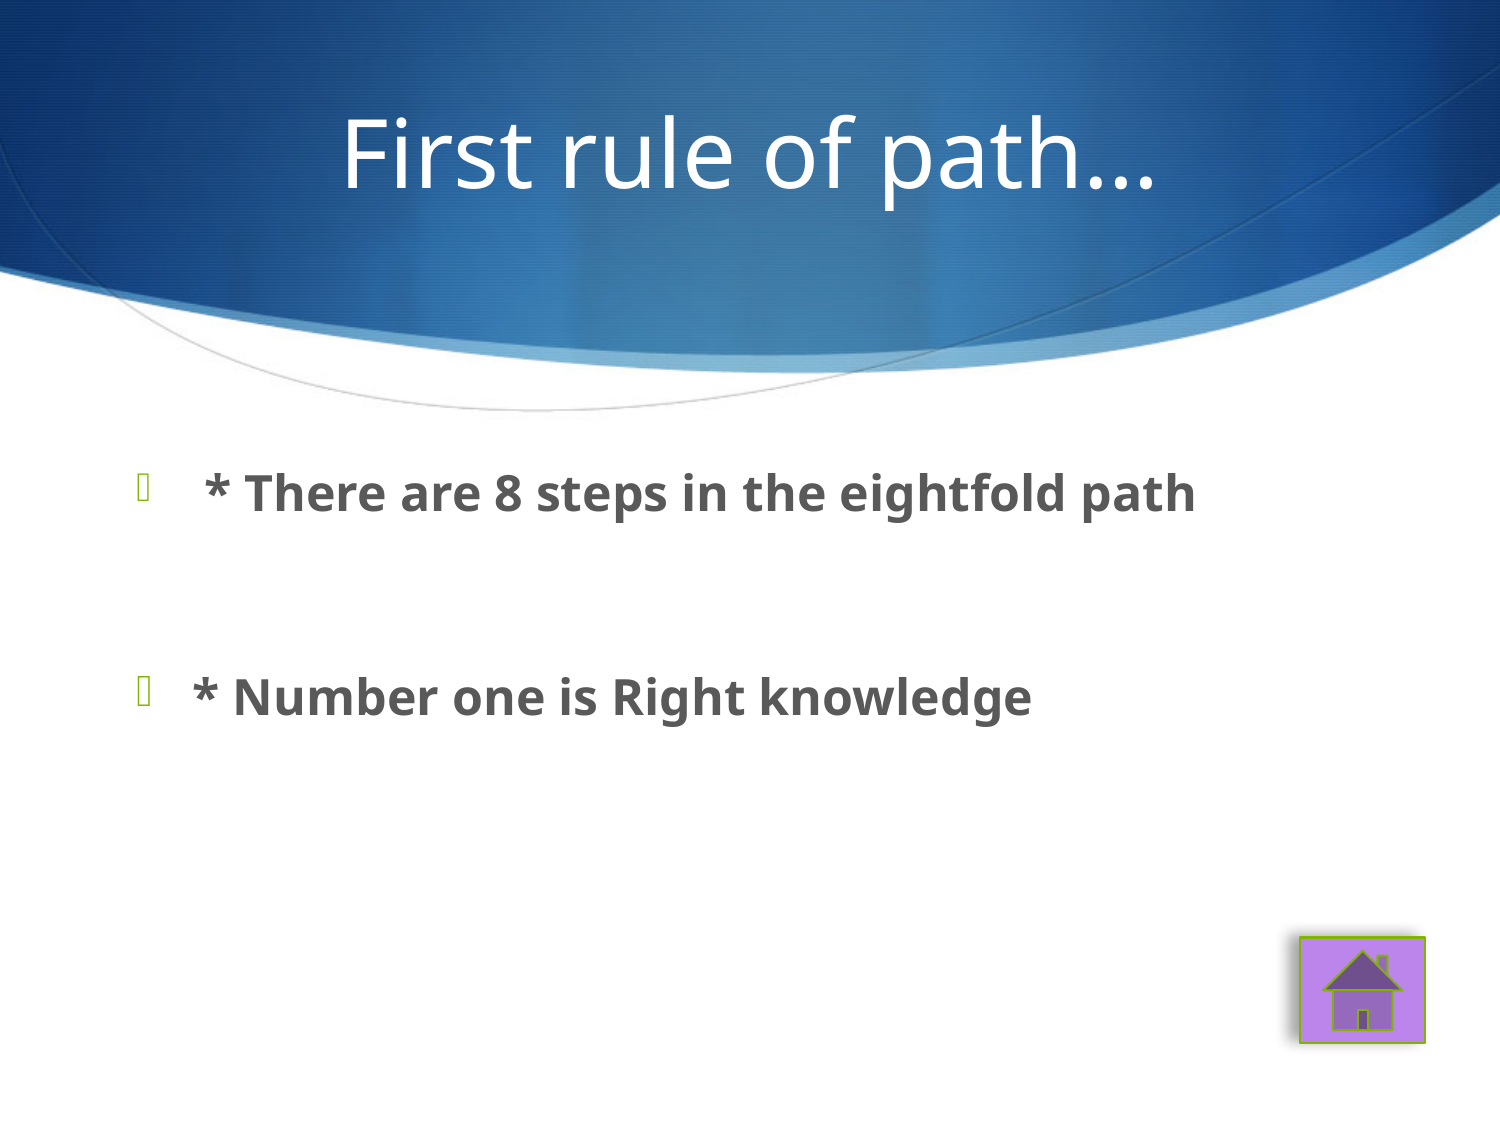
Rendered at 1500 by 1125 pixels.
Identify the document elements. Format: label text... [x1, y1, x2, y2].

list * There are 8 steps in the eightfold path * Number one is Right knowledge [121, 454, 1379, 991]
picture [0, 0, 1500, 1125]
text_box [1299, 936, 1426, 1044]
title First rule of path… [75, 56, 1425, 245]
